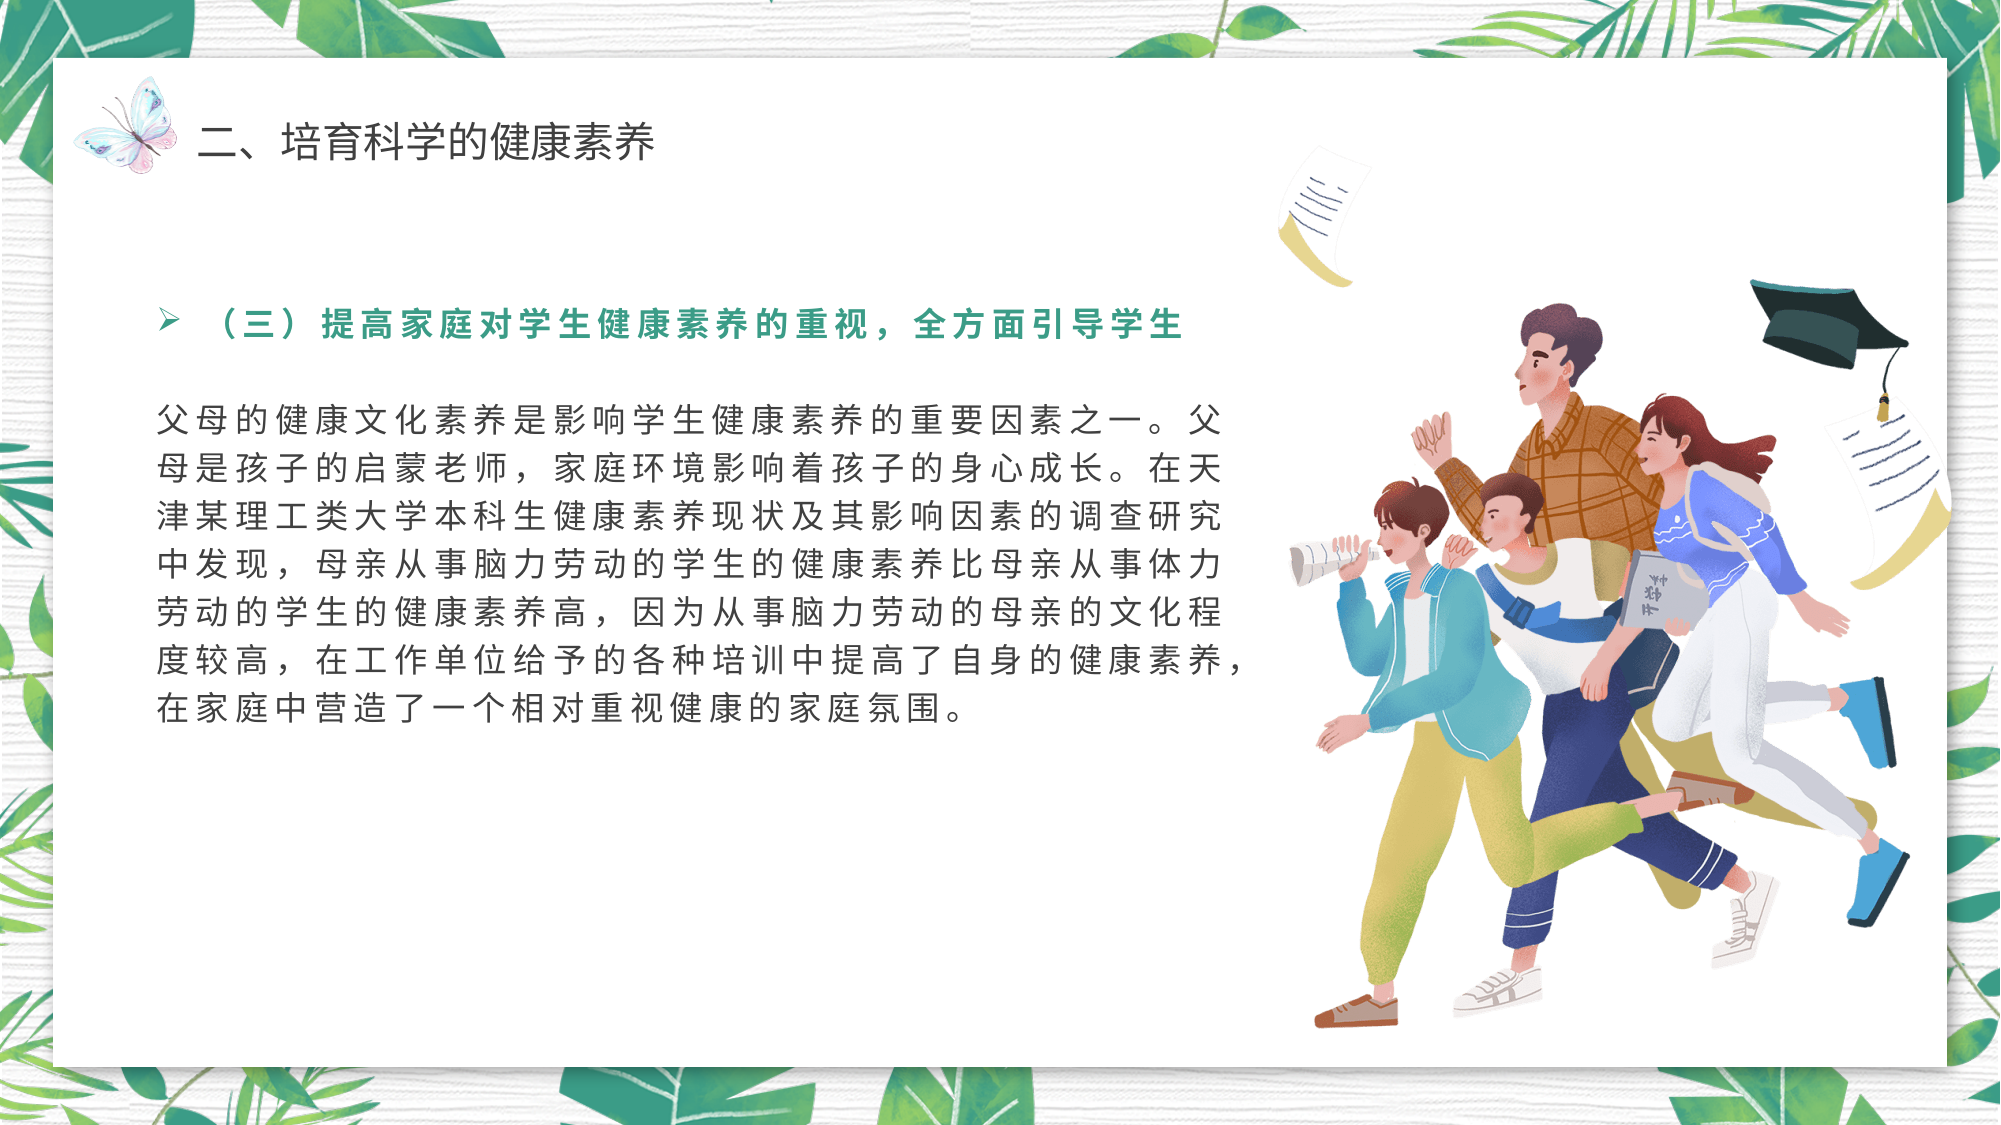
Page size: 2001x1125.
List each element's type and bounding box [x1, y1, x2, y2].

picture [73, 76, 177, 174]
text_box [0, 0, 2000, 1125]
picture [1243, 0, 1988, 1096]
